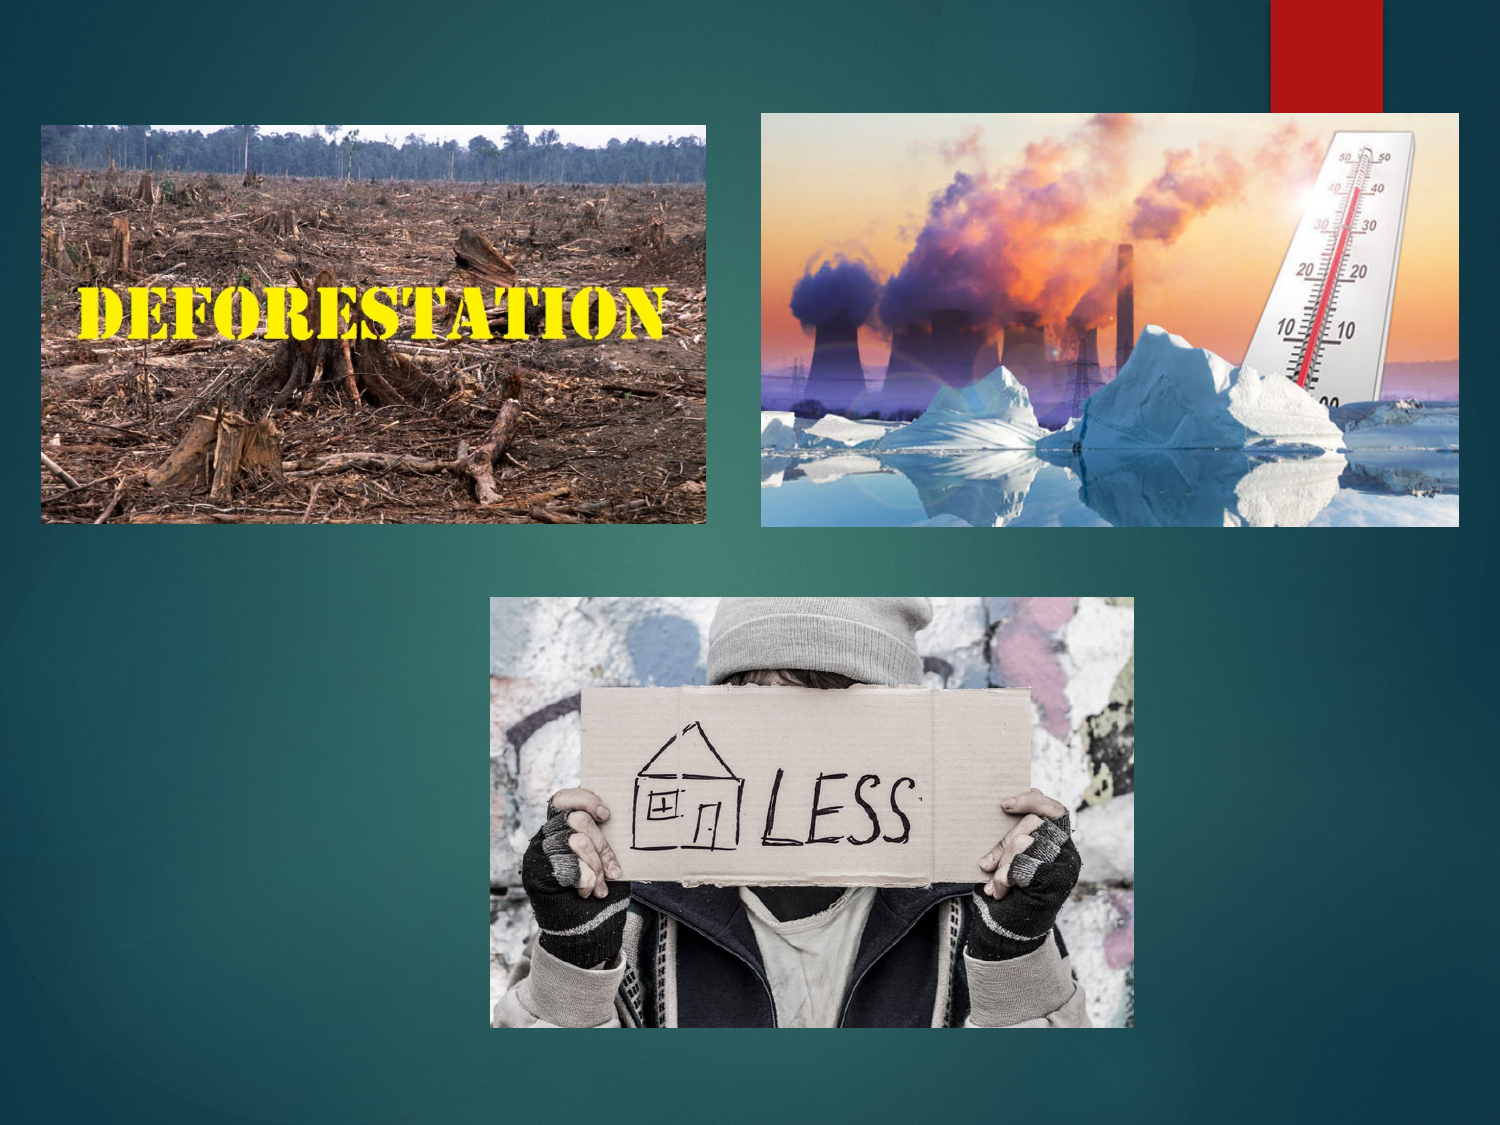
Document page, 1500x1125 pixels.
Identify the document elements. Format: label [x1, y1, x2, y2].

picture [761, 113, 1459, 528]
picture [40, 125, 706, 524]
picture [489, 597, 1134, 1028]
